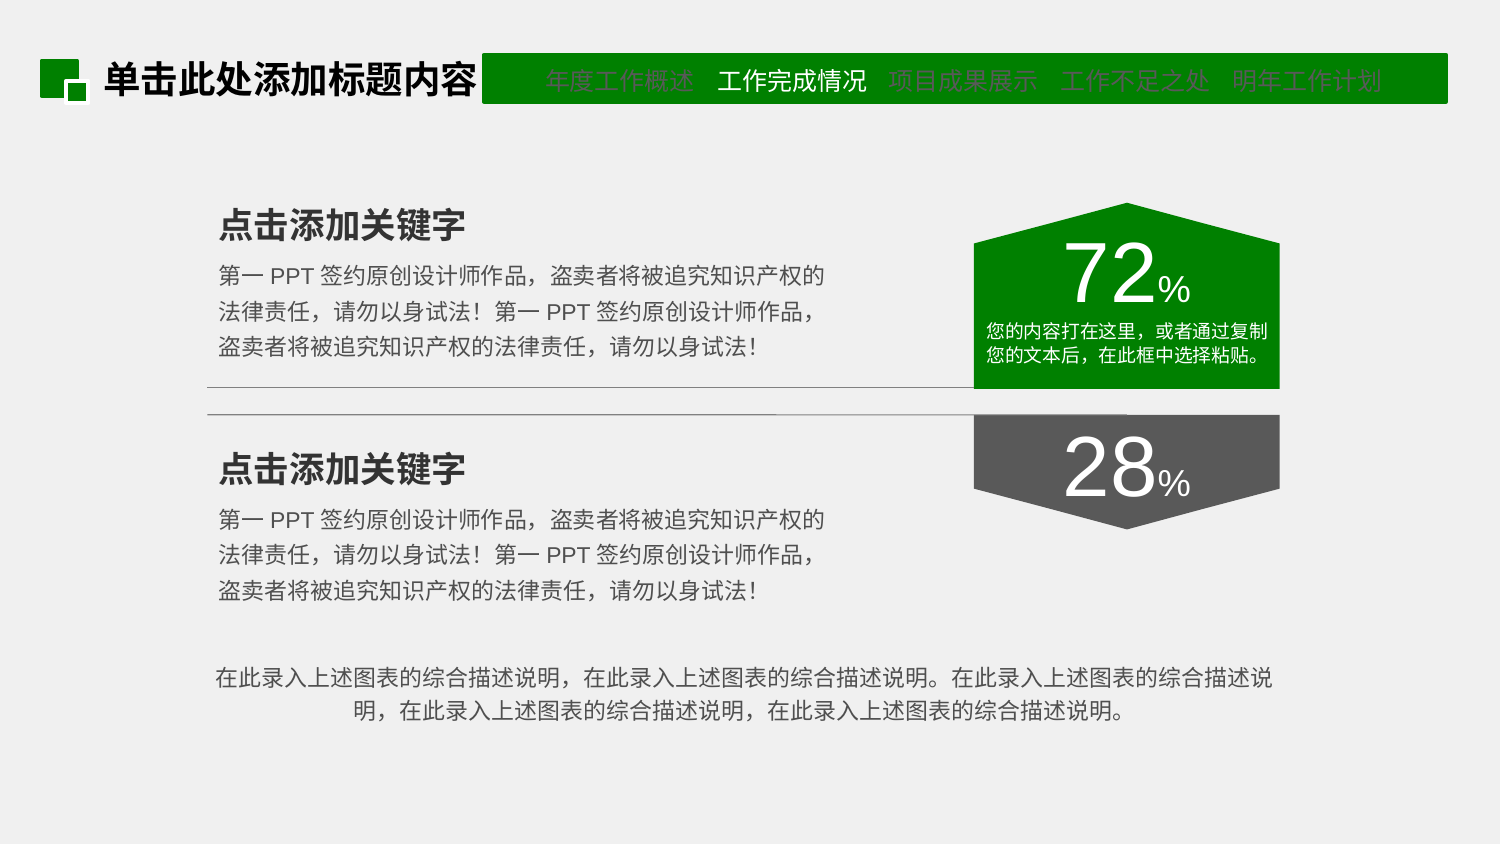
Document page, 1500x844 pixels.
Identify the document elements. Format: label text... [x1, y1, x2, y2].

text_box 第一PPT签约原创设计师作品，盗卖者将被追究知识产权的法律责任，请勿以身试法！第一PPT签约原创设计师作品，盗卖者将被追究知识产权的法律责任，请勿以身试法！ [207, 247, 854, 367]
text_box 72% 您的内容打在这里，或者通过复制您的文本后，在此框中选择粘贴。 [973, 202, 1280, 389]
text_box 点击添加关键字 [207, 441, 551, 491]
text_box 点击添加关键字 [207, 197, 551, 247]
text_box 在此录入上述图表的综合描述说明，在此录入上述图表的综合描述说明。在此录入上述图表的综合描述说明，在此录入上述图表的综合描述说明，在此录入上述图表的综合描述说明。 [194, 652, 1295, 730]
text_box 单击此处添加标题内容 [88, 48, 680, 108]
text_box 28% [973, 414, 1280, 530]
text_box 第一PPT签约原创设计师作品，盗卖者将被追究知识产权的法律责任，请勿以身试法！第一PPT签约原创设计师作品，盗卖者将被追究知识产权的法律责任，请勿以身试法！ [207, 491, 854, 610]
